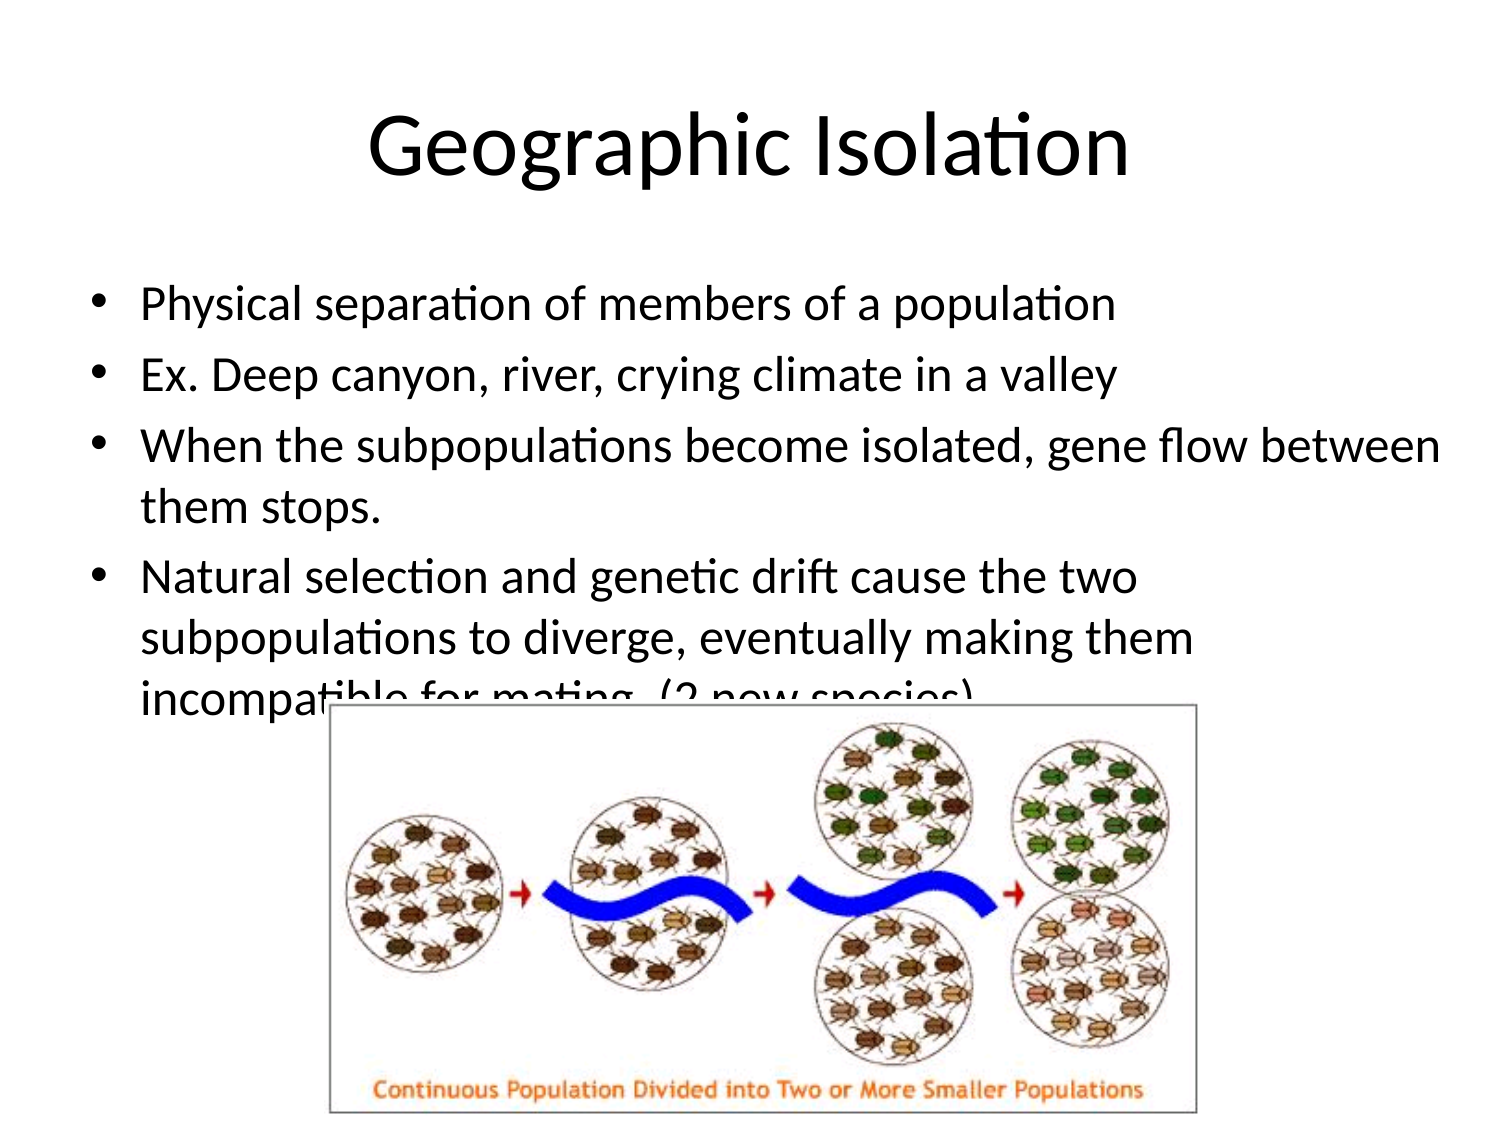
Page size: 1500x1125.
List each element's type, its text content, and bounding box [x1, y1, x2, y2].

list Physical separation of members of a population Ex. Deep canyon, river, crying climate in a valley When the subpopulations become isolated, gene flow between them stops. Natural selection and genetic drift cause the two subpopulations to diverge, eventually making them incompatible for mating. (2 new species) [75, 262, 1463, 738]
picture [324, 699, 1207, 1125]
title Geographic Isolation [75, 45, 1425, 233]
